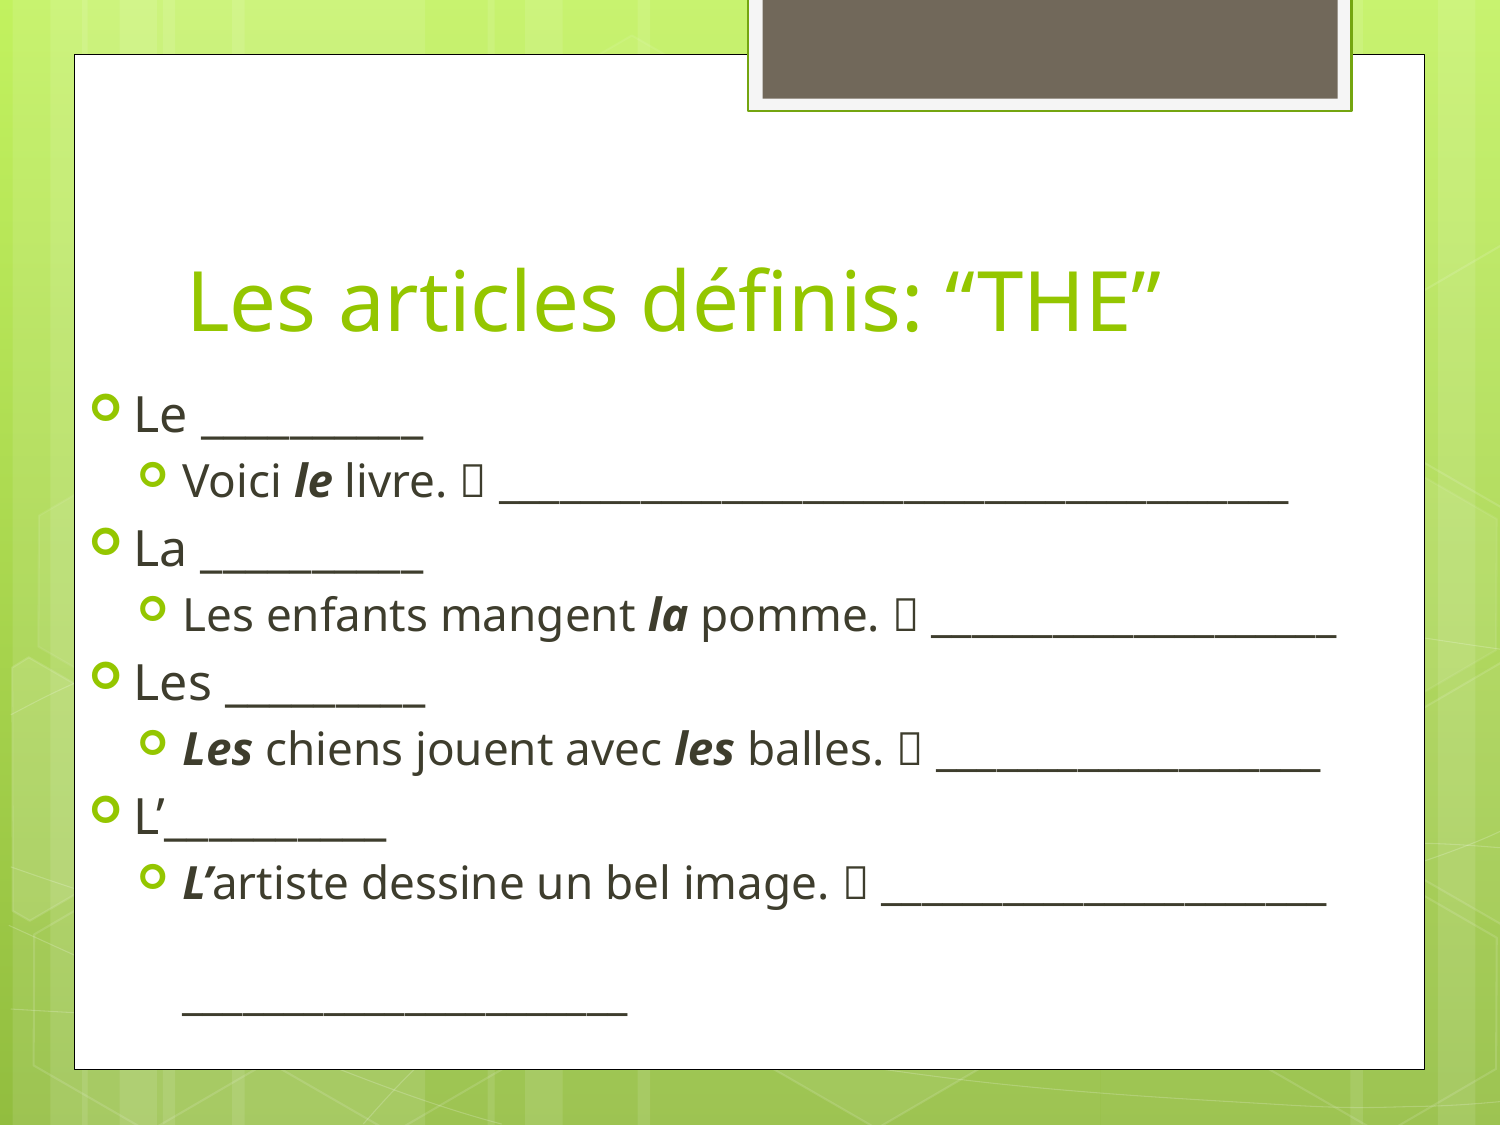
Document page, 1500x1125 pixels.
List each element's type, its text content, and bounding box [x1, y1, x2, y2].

title Les articles définis: “THE” [171, 168, 1324, 357]
list Le __________ Voici le livre.  _______________________________________ La __________ Les enfants mangent la pomme.  ____________________ Les _________ Les chiens jouent avec les balles.  ___________________ L’__________ L’artiste dessine un bel image.  ______________________ ______________________ [62, 375, 1463, 1038]
